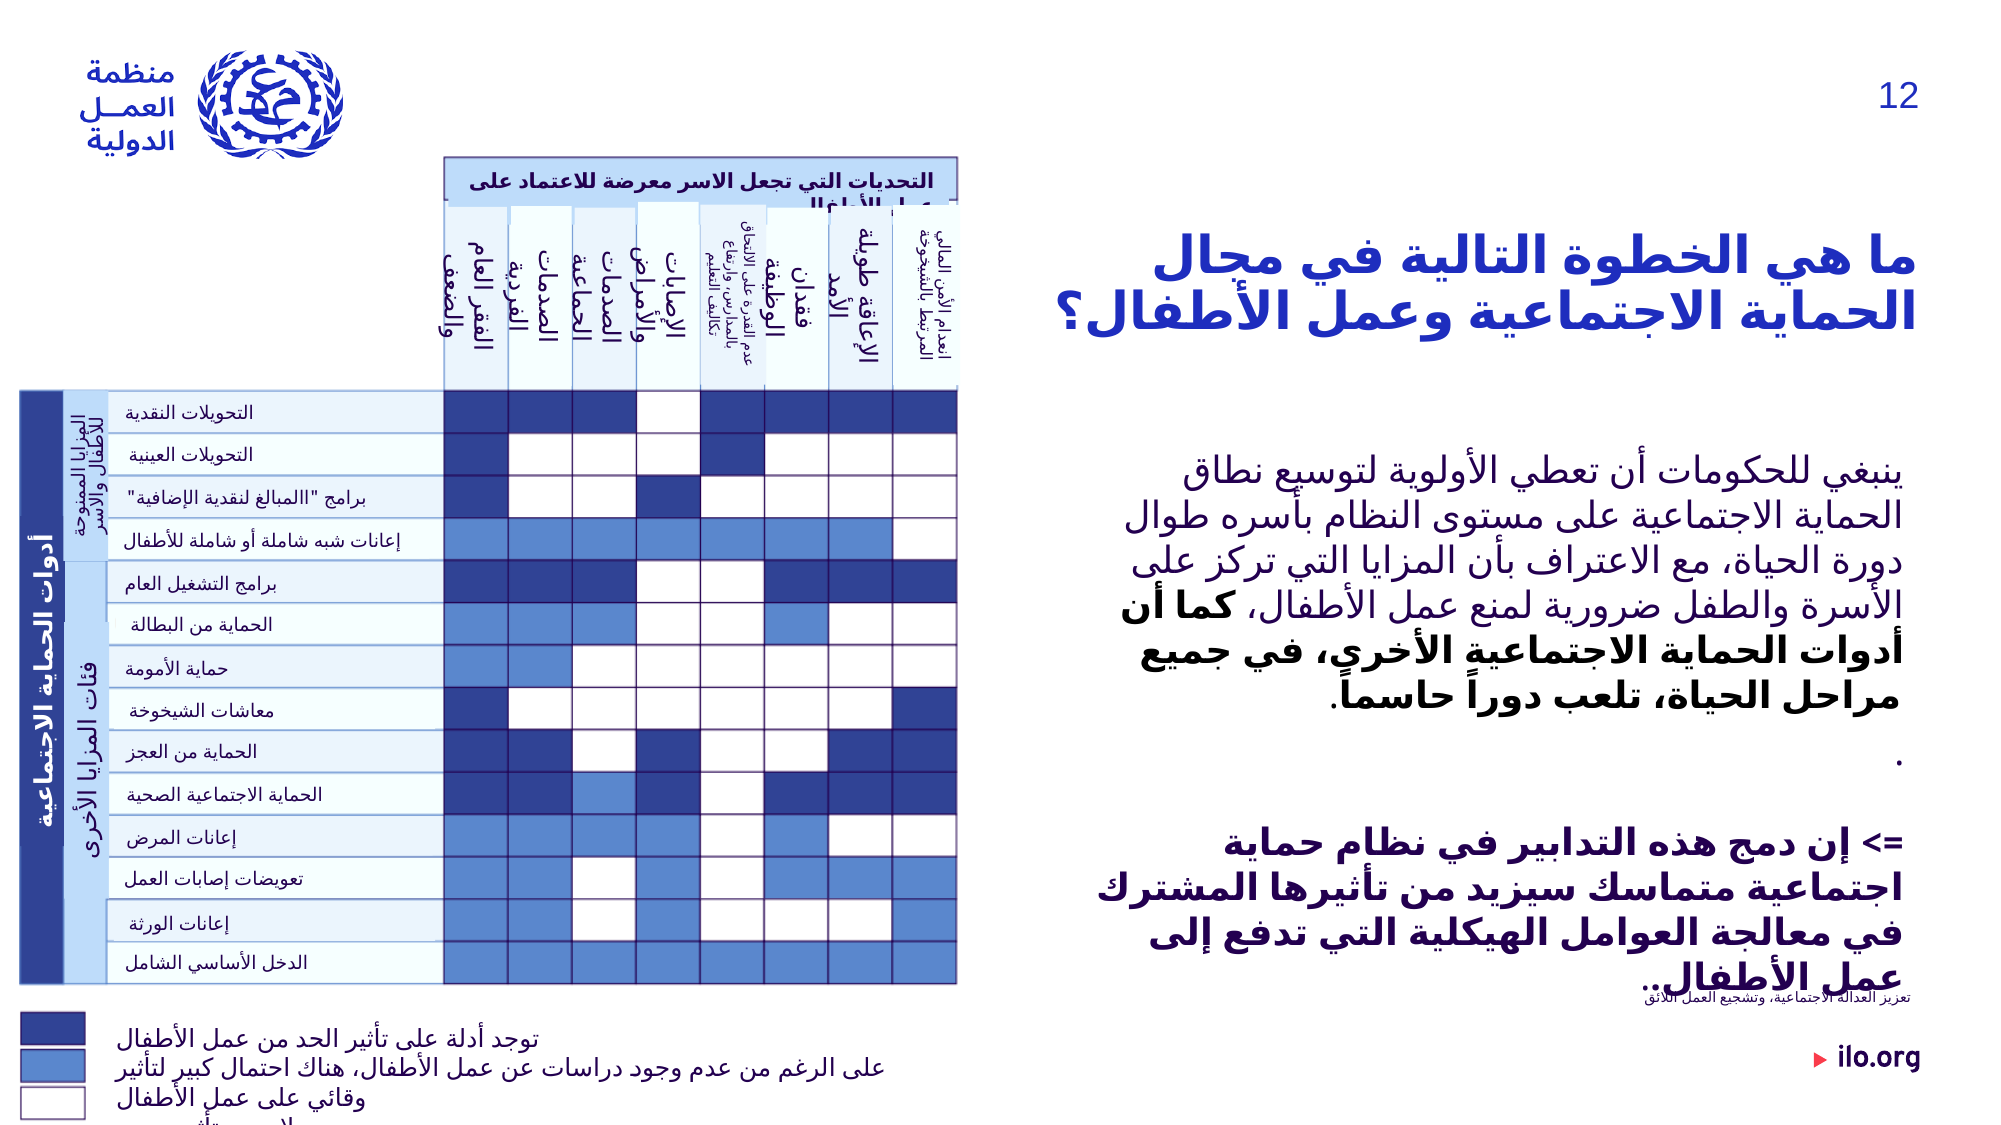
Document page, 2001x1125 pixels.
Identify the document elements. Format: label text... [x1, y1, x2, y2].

list ينبغي للحكومات أن تعطي الأولوية لتوسيع نطاق الحماية الاجتماعية على مستوى النظام بأسره طوال دورة الحياة، مع الاعتراف بأن المزايا التي تركز على الأسرة والطفل ضرورية لمنع عمل الأطفال، كما أن أدوات الحماية الاجتماعية الأخرى، في جميع مراحل الحياة، تلعب دوراً حاسماً. . => إن دمج هذه التدابير في نظام حماية اجتماعية متماسك سيزيد من تأثيرها المشترك في معالجة العوامل الهيكلية التي تدفع إلى عمل الأطفال.. [1054, 373, 1920, 1026]
footer تعزيز العدالة الاجتماعية، وتشجيع العمل اللائق [1102, 983, 1927, 1014]
title ما هي الخطوة التالية في مجال الحماية الاجتماعية وعمل الأطفال؟ [982, 228, 1920, 363]
picture [0, 50, 982, 1125]
slide_number 12 [1830, 70, 1920, 119]
